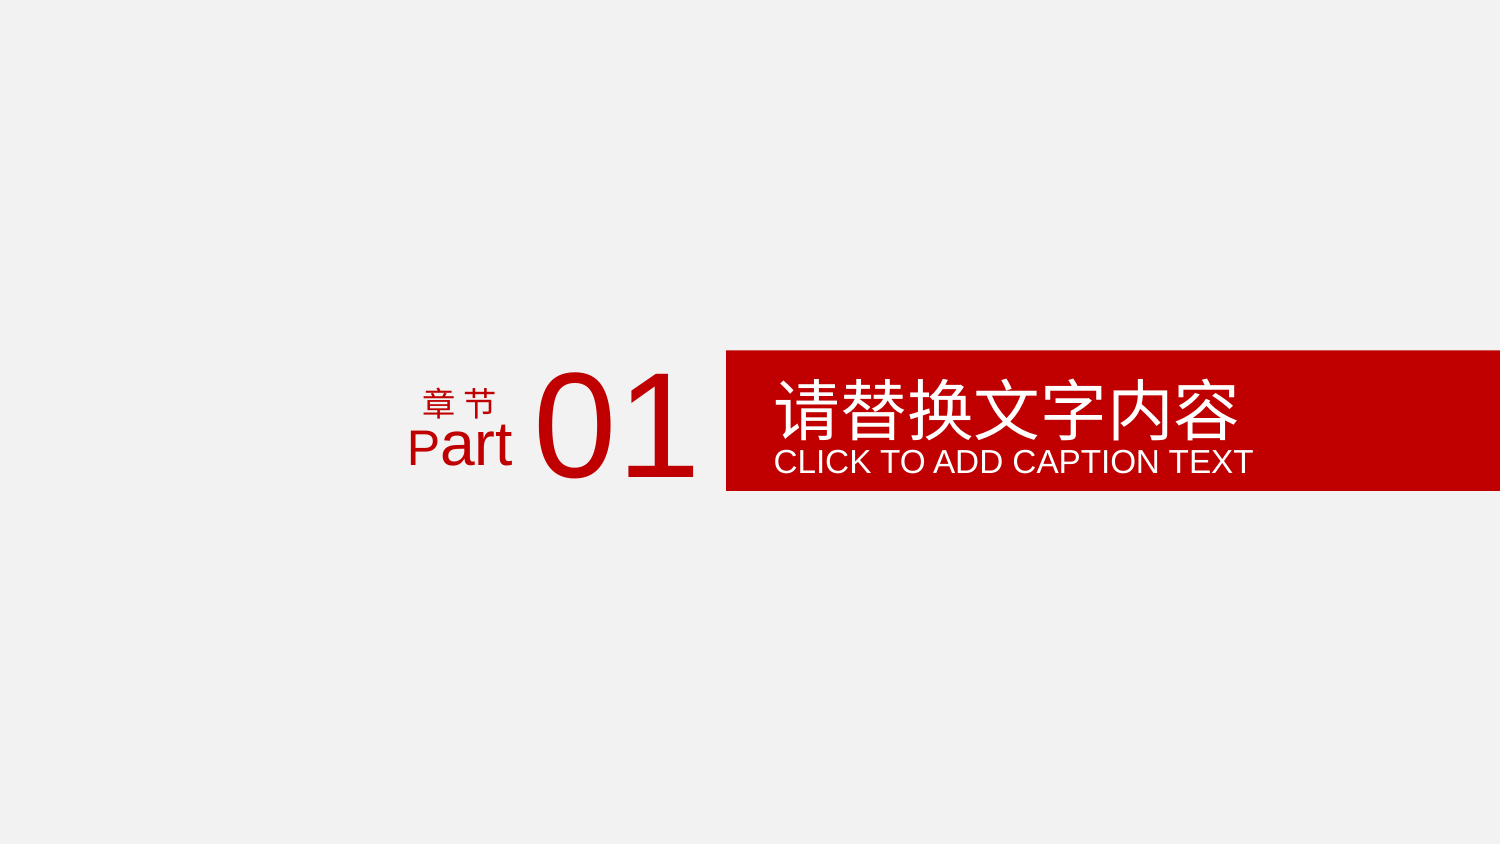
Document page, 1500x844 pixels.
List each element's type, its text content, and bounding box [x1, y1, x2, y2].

text_box [726, 350, 1500, 491]
text_box 请替换文字内容 [773, 377, 1271, 444]
text_box 章 节 [422, 383, 497, 424]
text_box Part [406, 403, 513, 479]
text_box CLICK TO ADD CAPTION TEXT [773, 444, 1271, 481]
text_box 01 [534, 327, 702, 508]
